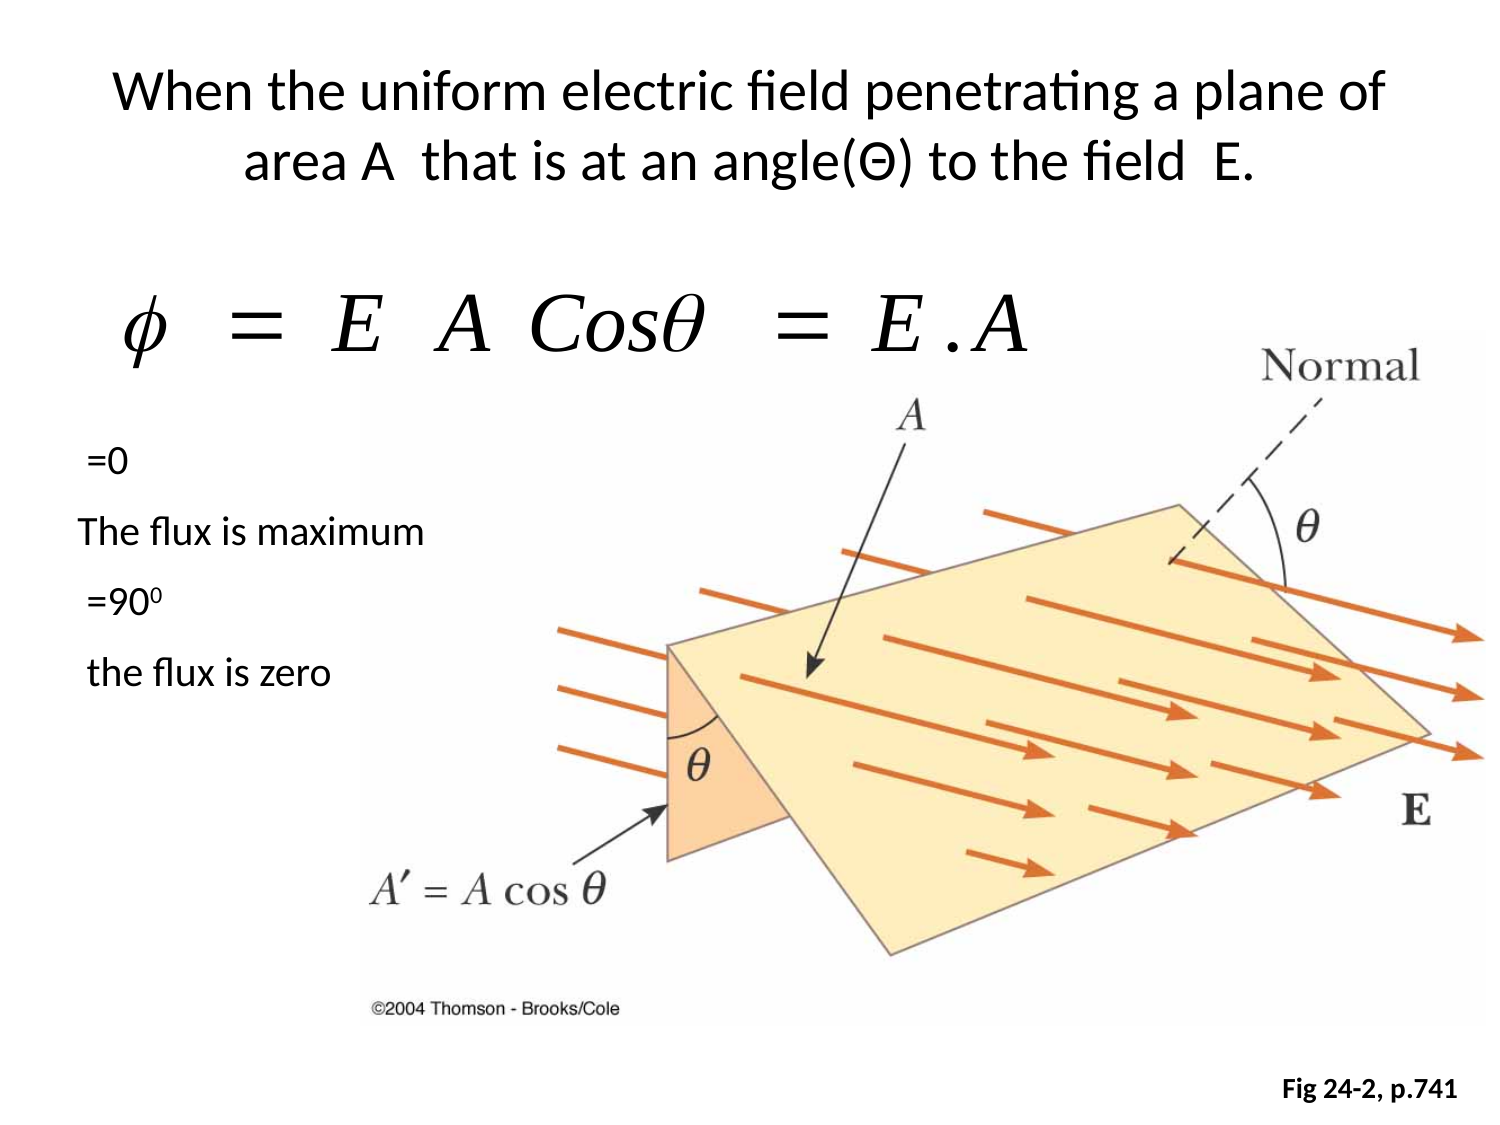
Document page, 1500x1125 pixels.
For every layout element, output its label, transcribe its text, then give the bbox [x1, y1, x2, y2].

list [112, 251, 1038, 395]
text_box Fig 24-2, p.741 [1267, 1062, 1474, 1113]
title When the uniform electric field penetrating a plane of area A that is at an angle(Θ) to the field E. [75, 45, 1425, 233]
text_box [360, 330, 1486, 1026]
